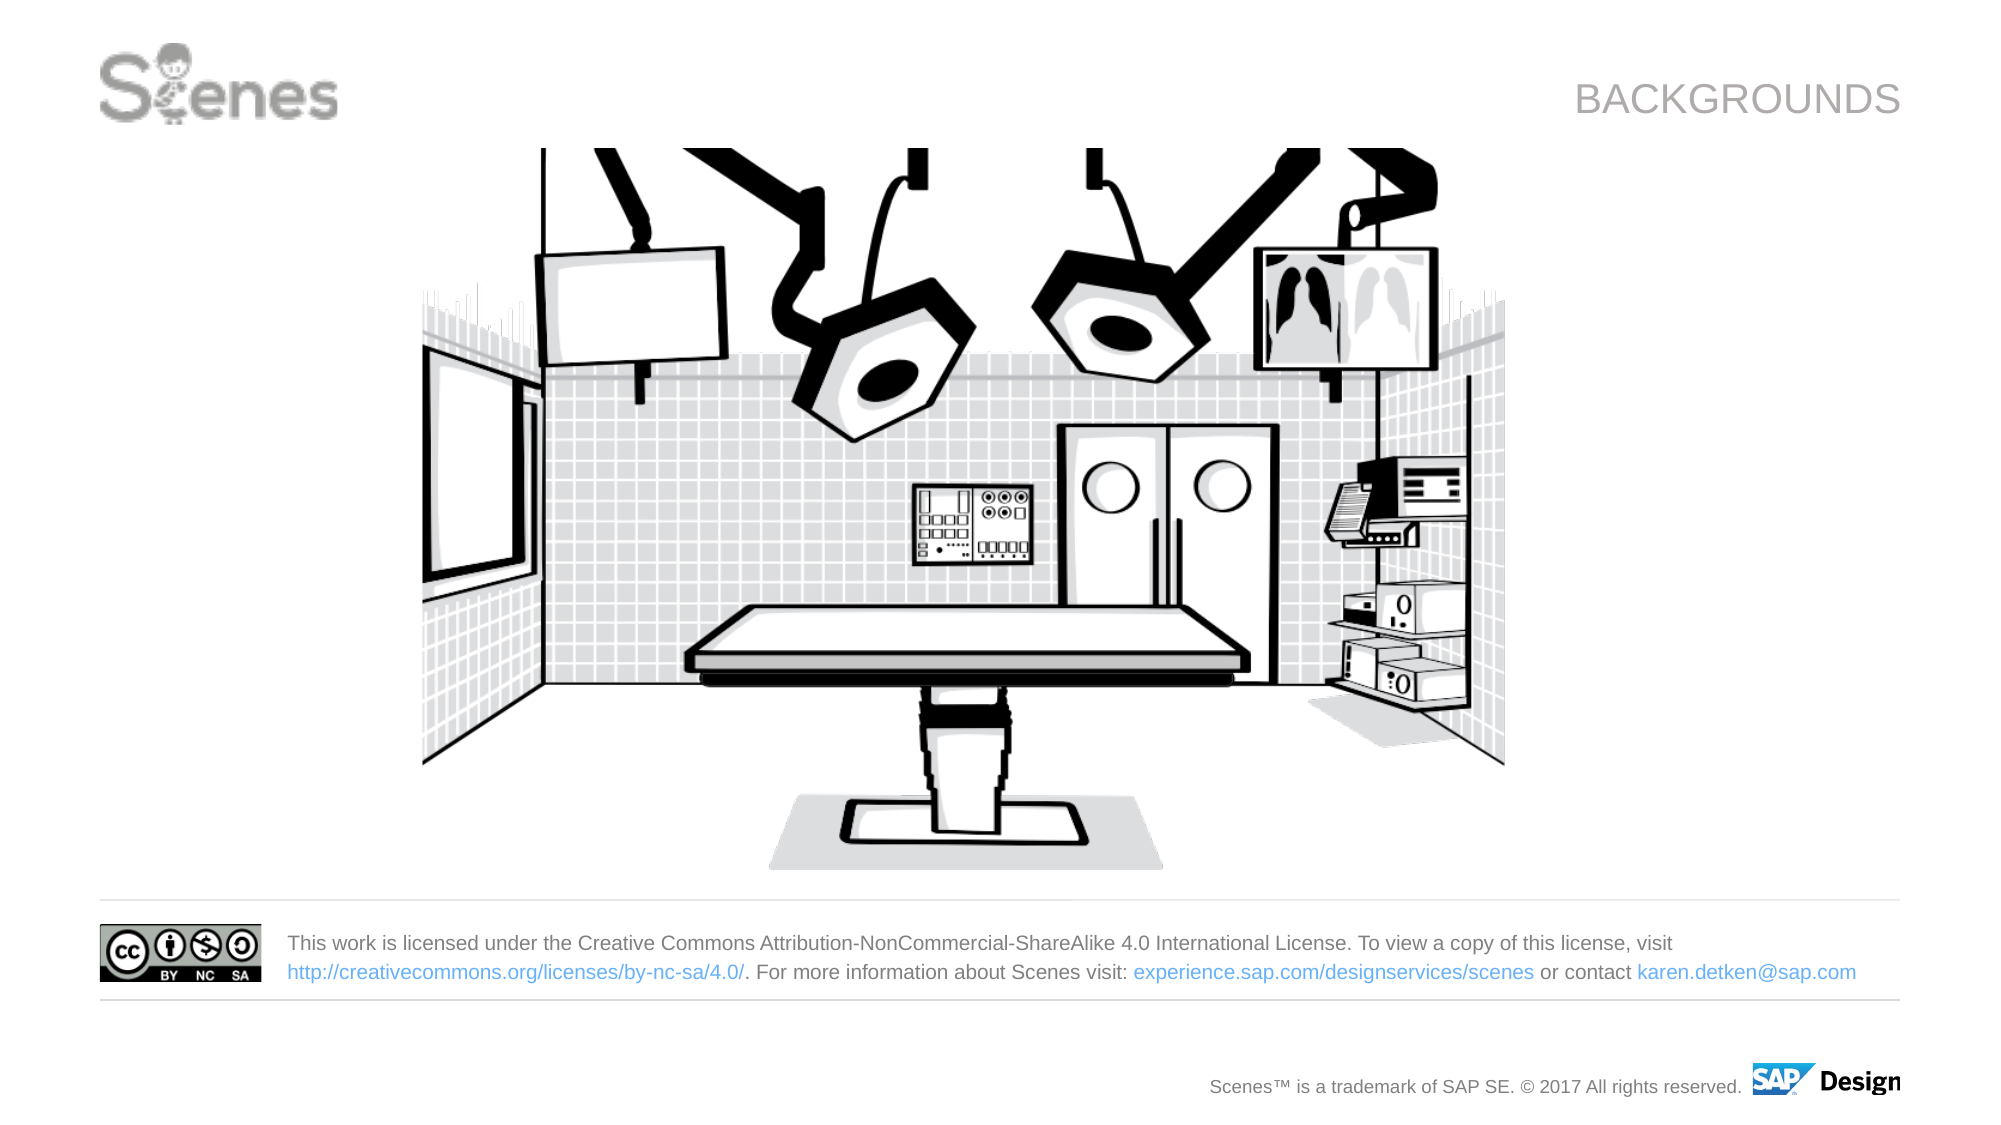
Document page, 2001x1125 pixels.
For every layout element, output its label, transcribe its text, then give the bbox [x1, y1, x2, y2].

title BACKGROUNDS [1001, 77, 1902, 116]
picture [419, 148, 1523, 870]
